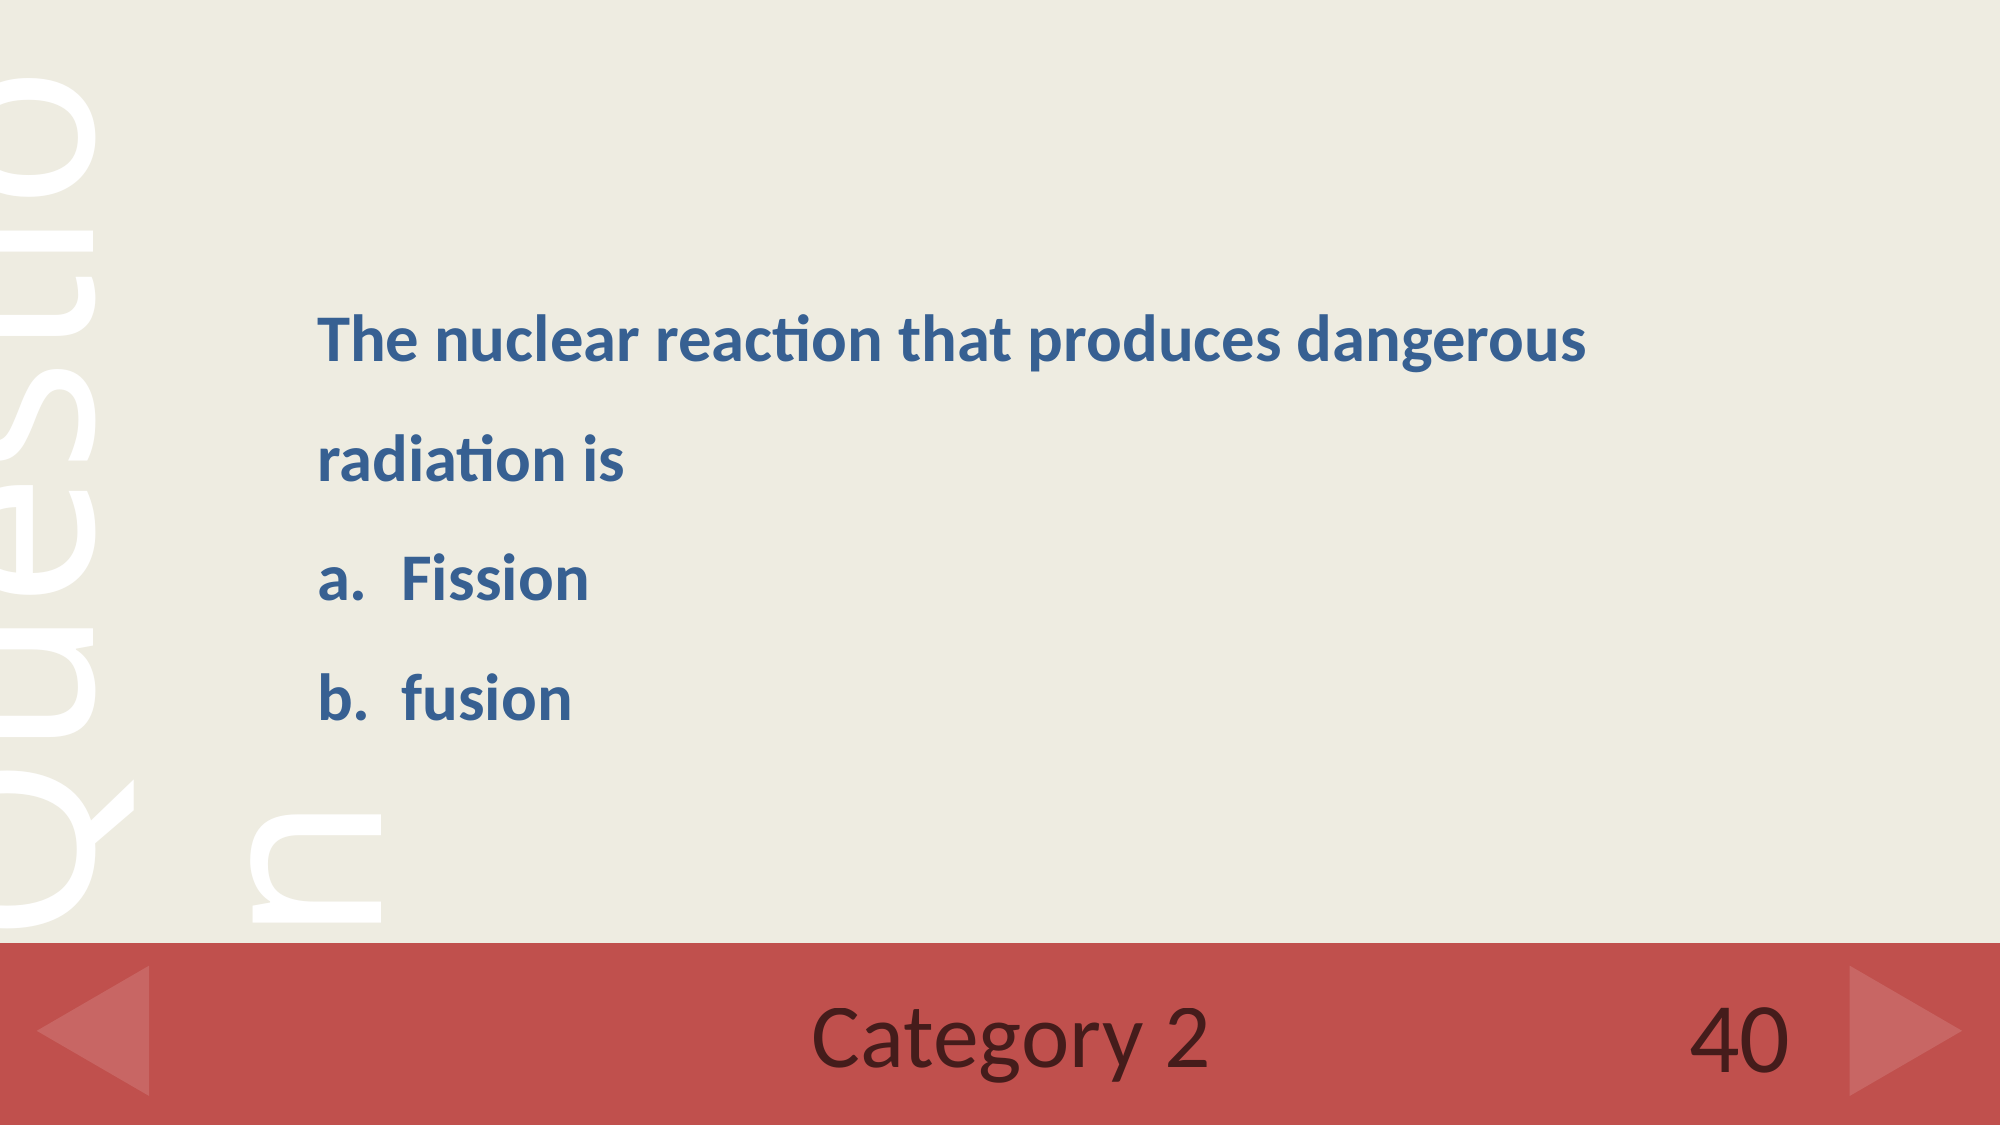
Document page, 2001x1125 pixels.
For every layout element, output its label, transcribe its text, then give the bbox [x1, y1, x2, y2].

list The nuclear reaction that produces dangerous radiation is Fission fusion [302, 123, 1866, 866]
title Category 2 [111, 937, 1912, 1125]
